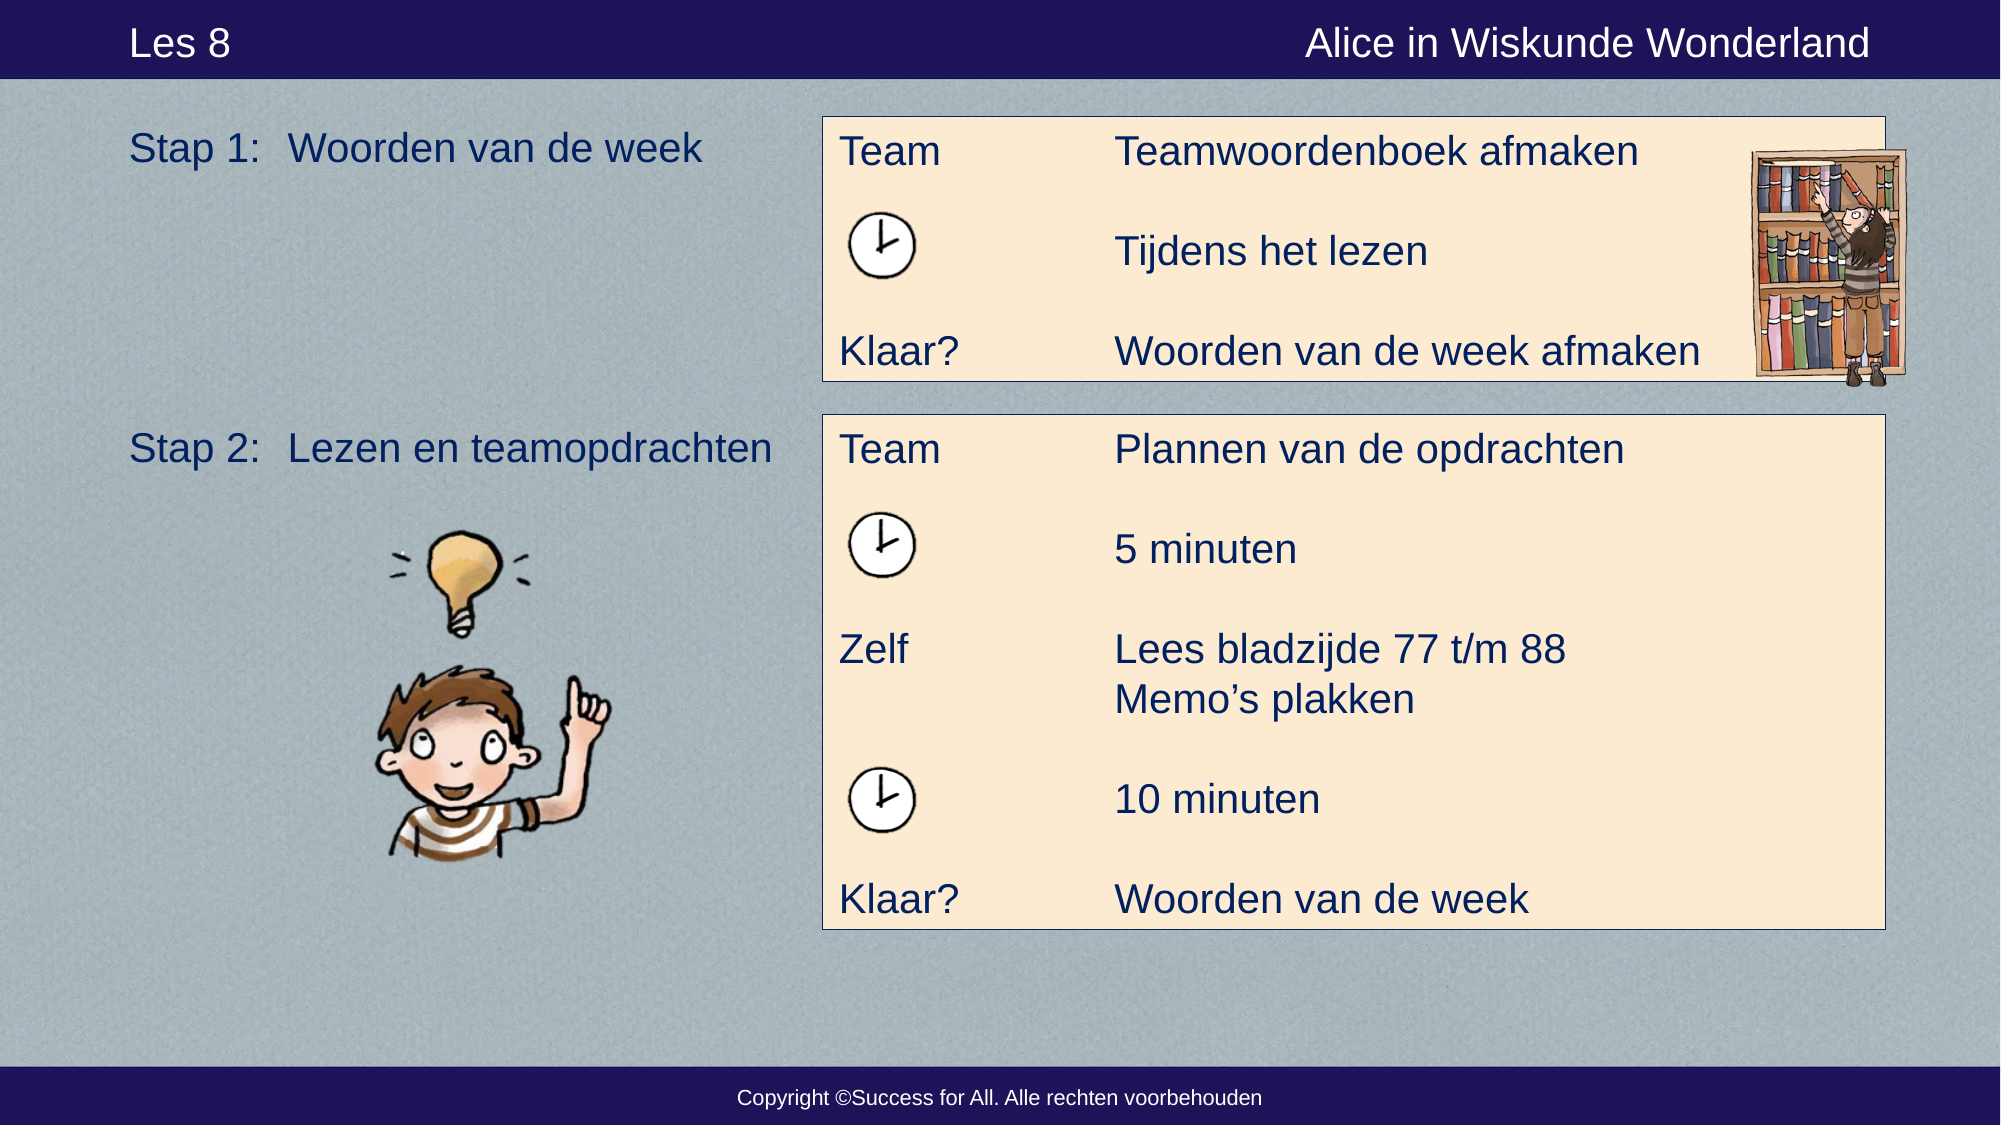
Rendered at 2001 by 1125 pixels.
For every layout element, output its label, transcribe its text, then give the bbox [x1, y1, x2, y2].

text_box Les 8 [114, 8, 354, 73]
text_box Stap 1: Woorden van de week Stap 2: Lezen en teamopdrachten [114, 113, 907, 529]
text_box Copyright ©Success for All. Alle rechten voorbehouden [0, 1076, 2000, 1125]
text_box Team Plannen van de opdrachten 5 minuten Zelf Lees bladzijde 77 t/m 88 Memo’s plakken 10 minuten Klaar? Woorden van de week [822, 414, 1886, 930]
picture [0, 0, 2001, 1125]
text_box Team Teamwoordenboek afmaken Tijdens het lezen Klaar? Woorden van de week afmaken [822, 116, 1886, 382]
text_box Alice in Wiskunde Wonderland [999, 8, 1886, 73]
